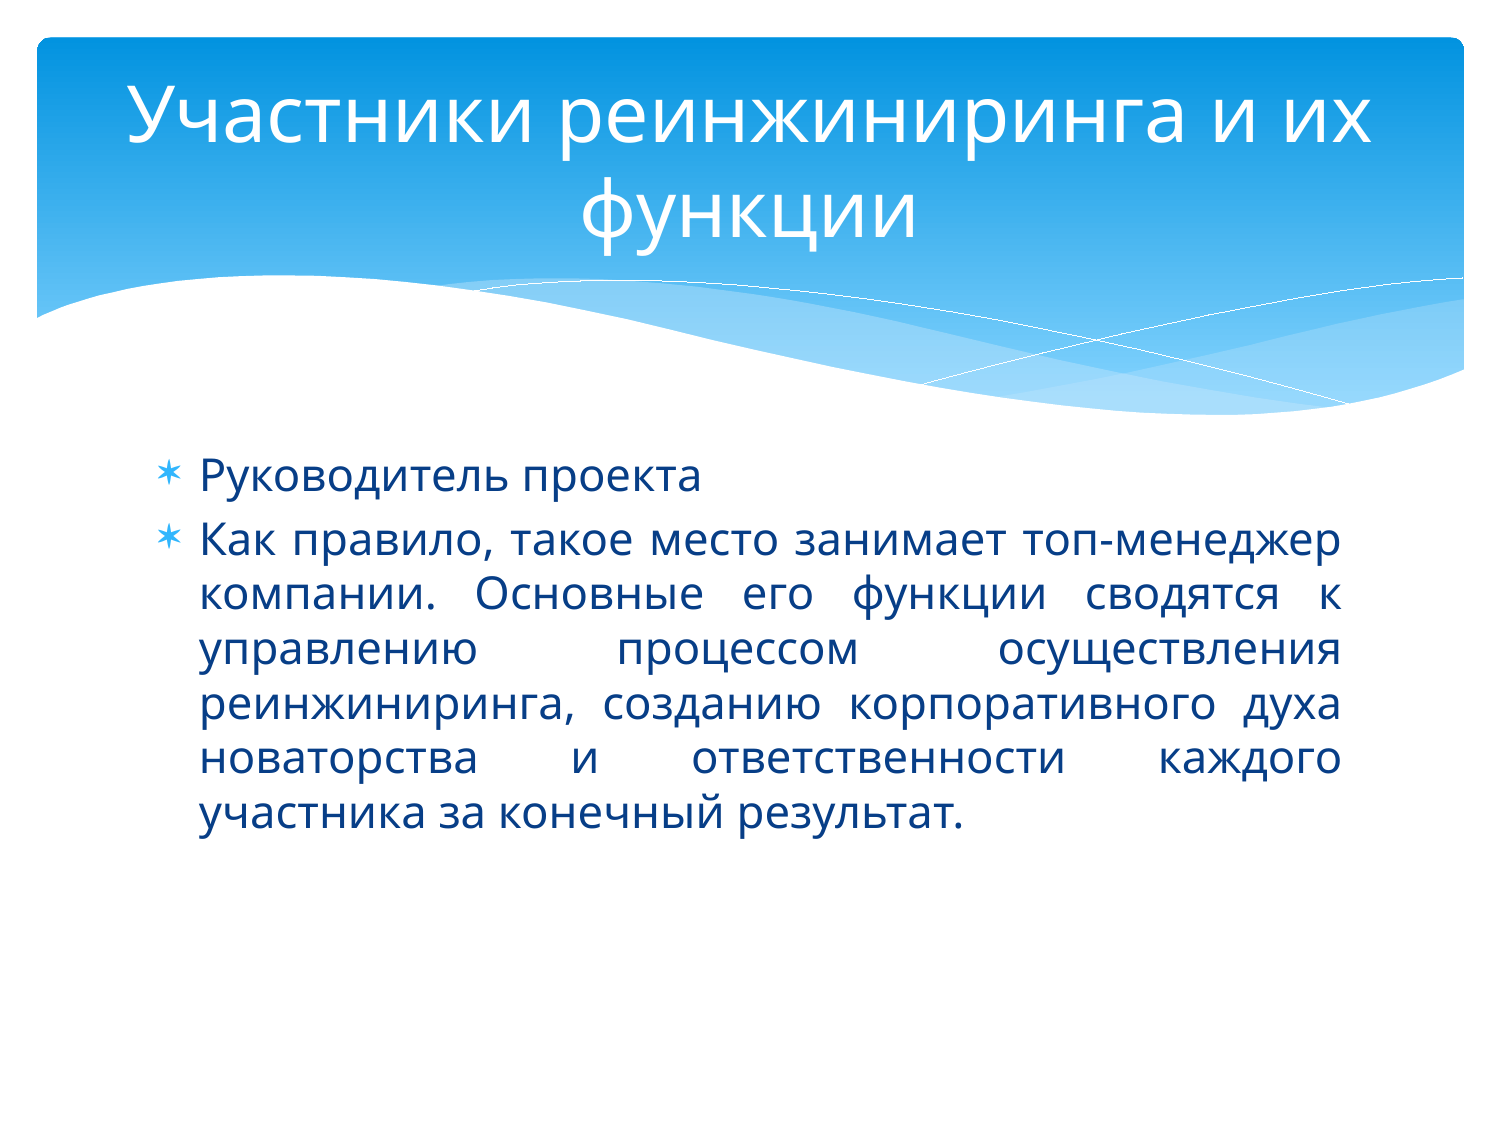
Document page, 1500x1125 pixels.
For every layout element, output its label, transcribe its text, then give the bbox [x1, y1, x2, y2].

title Участники реинжиниринга и их функции [75, 55, 1425, 261]
list Руководитель проекта Как правило, такое место занимает топ-менеджер компании. Основные его функции сводятся к управлению процессом осуществления реинжиниринга, созданию корпоративного духа новаторства и ответственности каждого участника за конечный результат. [143, 438, 1359, 1005]
